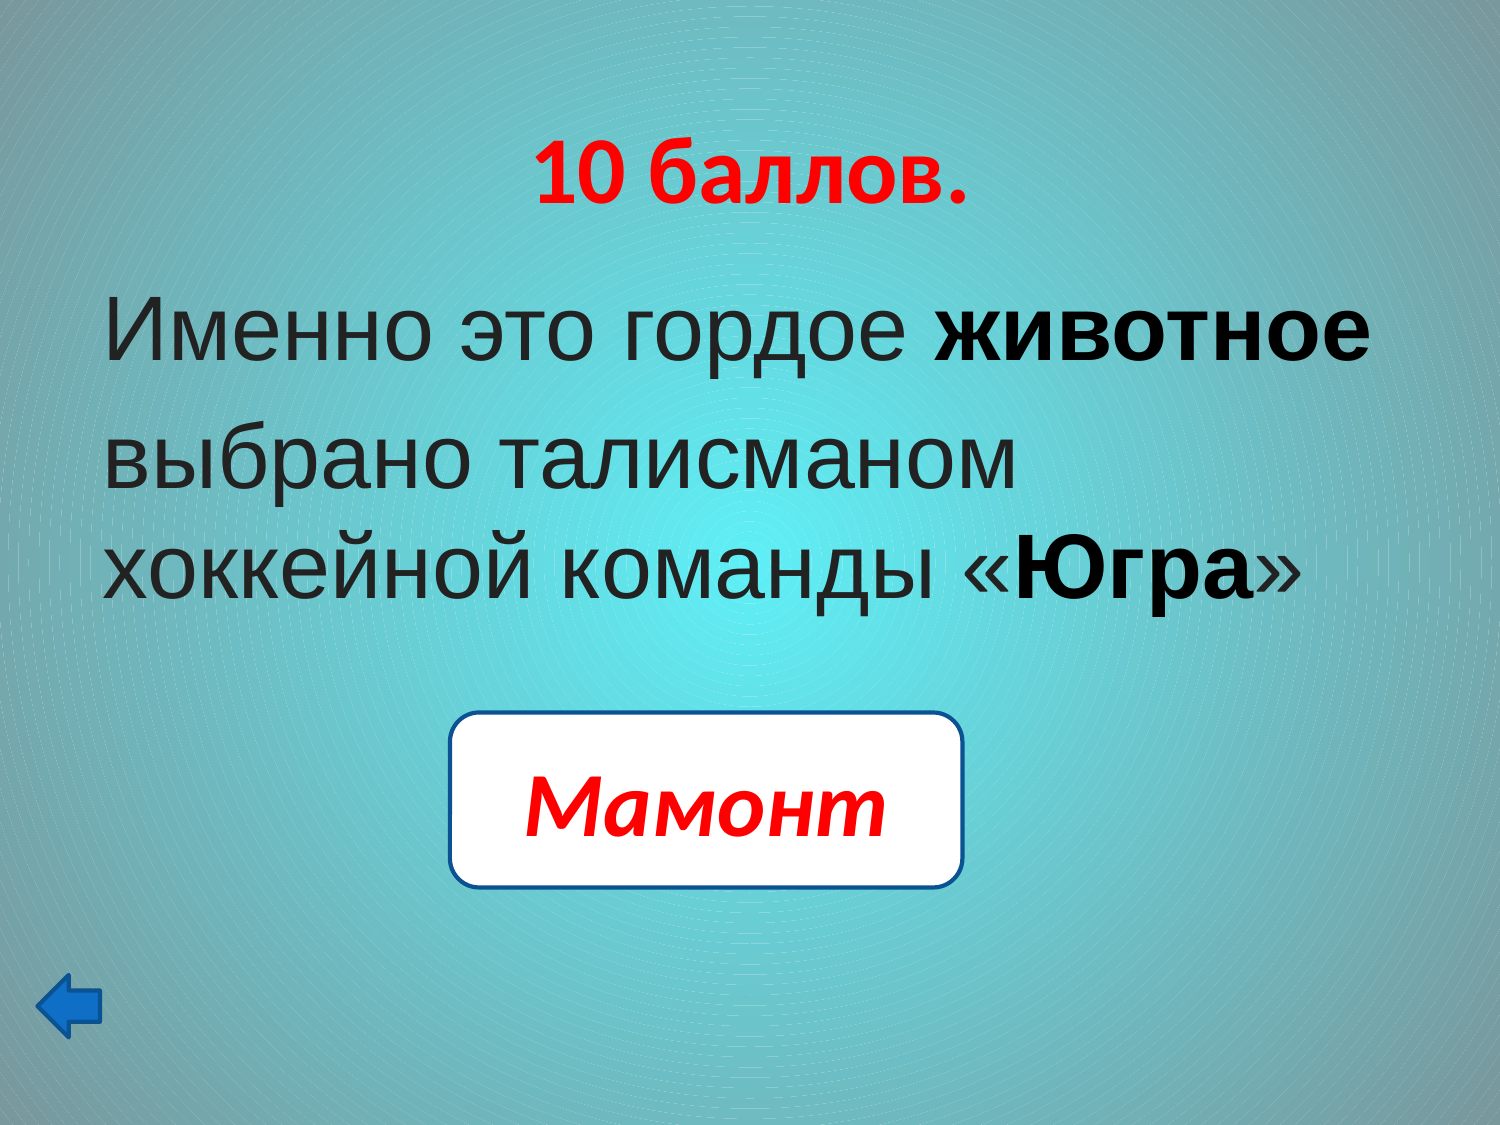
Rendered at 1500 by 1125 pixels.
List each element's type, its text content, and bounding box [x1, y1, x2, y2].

title 10 баллов. [75, 99, 1425, 288]
text_box Мамонт [447, 710, 965, 890]
text_box [35, 973, 103, 1040]
list Именно это гордое животное выбрано талисманом хоккейной команды «Югра» [87, 162, 1438, 1018]
